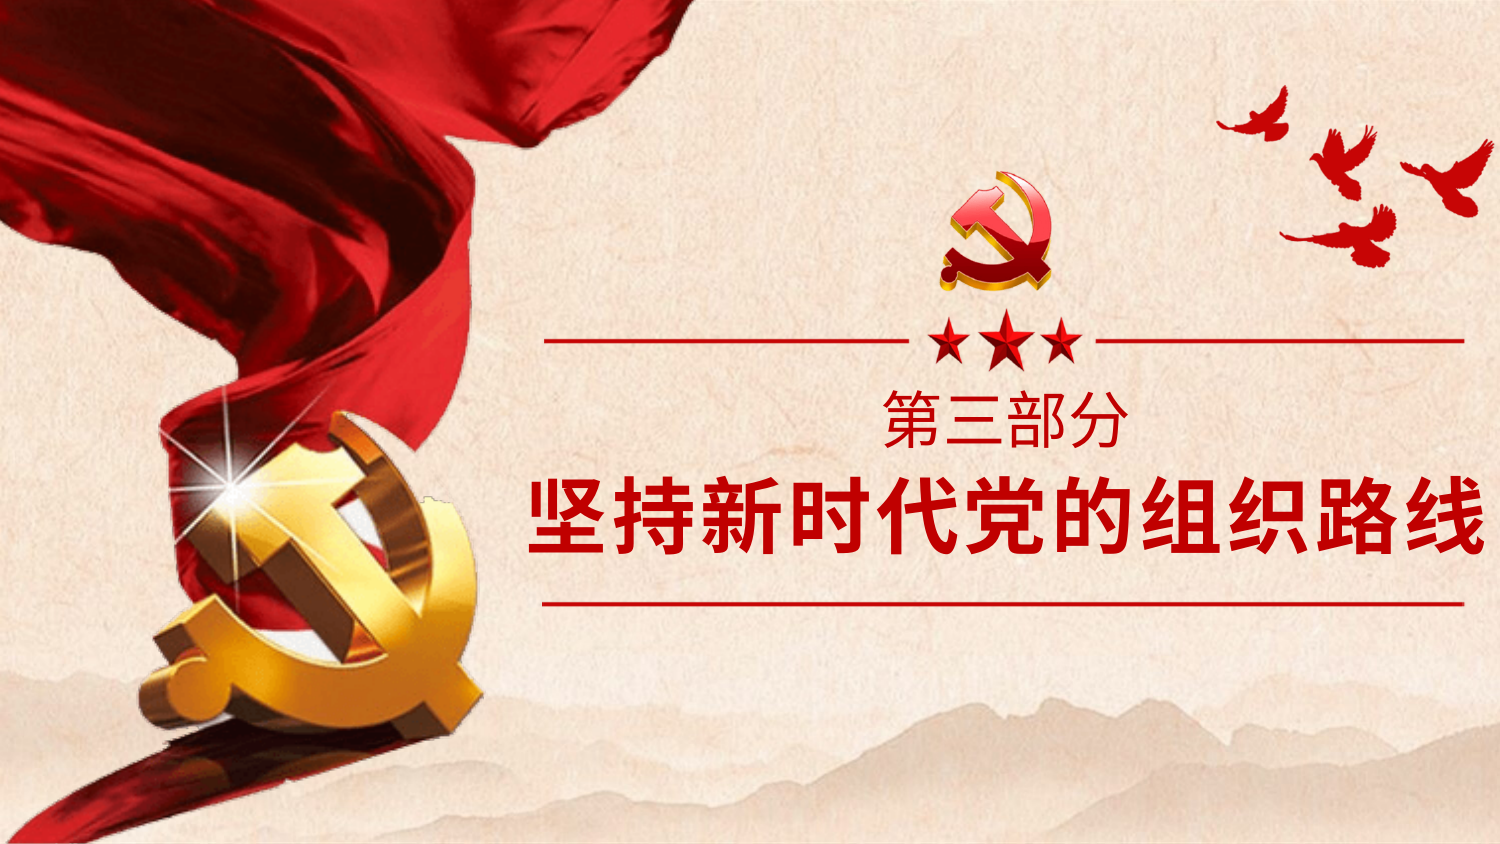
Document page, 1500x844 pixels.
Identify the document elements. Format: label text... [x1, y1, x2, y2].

picture [0, 0, 1500, 844]
text_box 第三部分 [866, 395, 1146, 464]
text_box 坚持新时代党的组织路线 [720, 456, 1500, 556]
